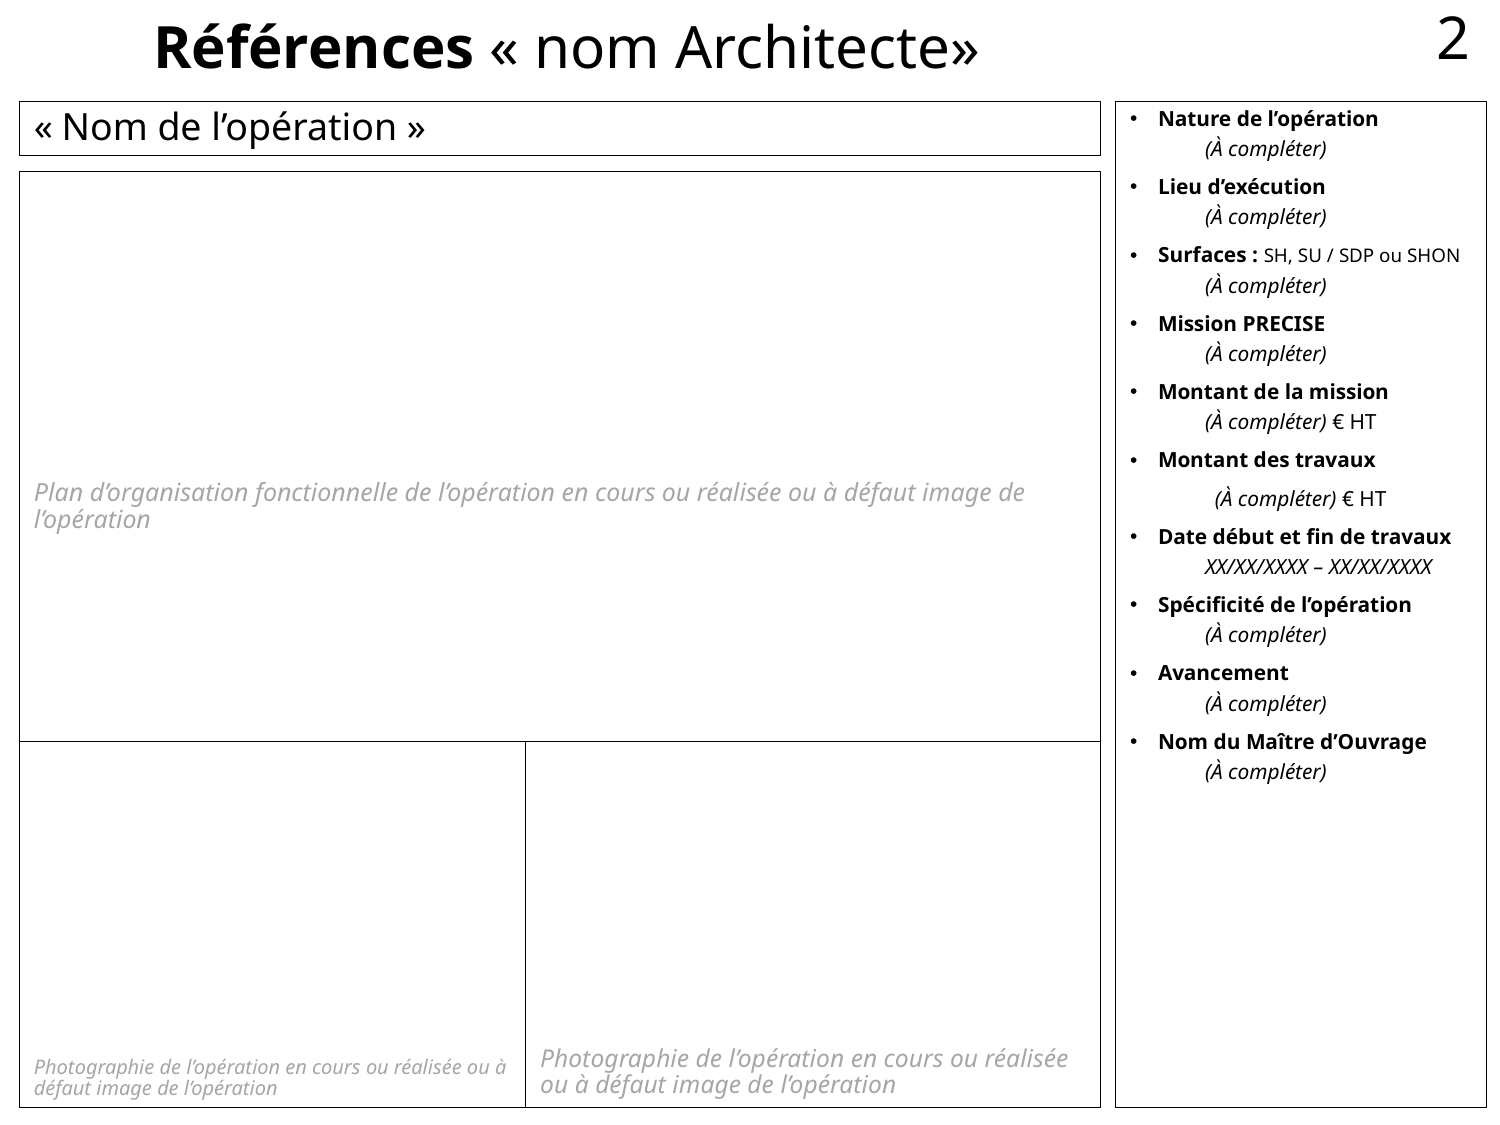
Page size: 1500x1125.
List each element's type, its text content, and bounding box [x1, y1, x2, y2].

list Plan d’organisation fonctionnelle de l’opération en cours ou réalisée ou à défaut image de l’opération [18, 171, 1101, 741]
list Nature de l’opération (À compléter) Lieu d’exécution (À compléter) Surfaces : SH, SU / SDP ou SHON (À compléter) Mission PRECISE (À compléter) Montant de la mission (À compléter) € HT Montant des travaux (À compléter) € HT Date début et fin de travaux XX/XX/XXXX – XX/XX/XXXX Spécificité de l’opération (À compléter) Avancement (À compléter) Nom du Maître d’Ouvrage (À compléter) [1115, 100, 1486, 1108]
list 2 [1407, 1, 1500, 81]
text_box Photographie de l’opération en cours ou réalisée ou à défaut image de l’opération [525, 741, 1101, 1108]
text_box Photographie de l’opération en cours ou réalisée ou à défaut image de l’opération [18, 741, 525, 1108]
text_box Références « nom Architecte» [0, 0, 1134, 101]
list « Nom de l’opération » [18, 101, 1101, 156]
